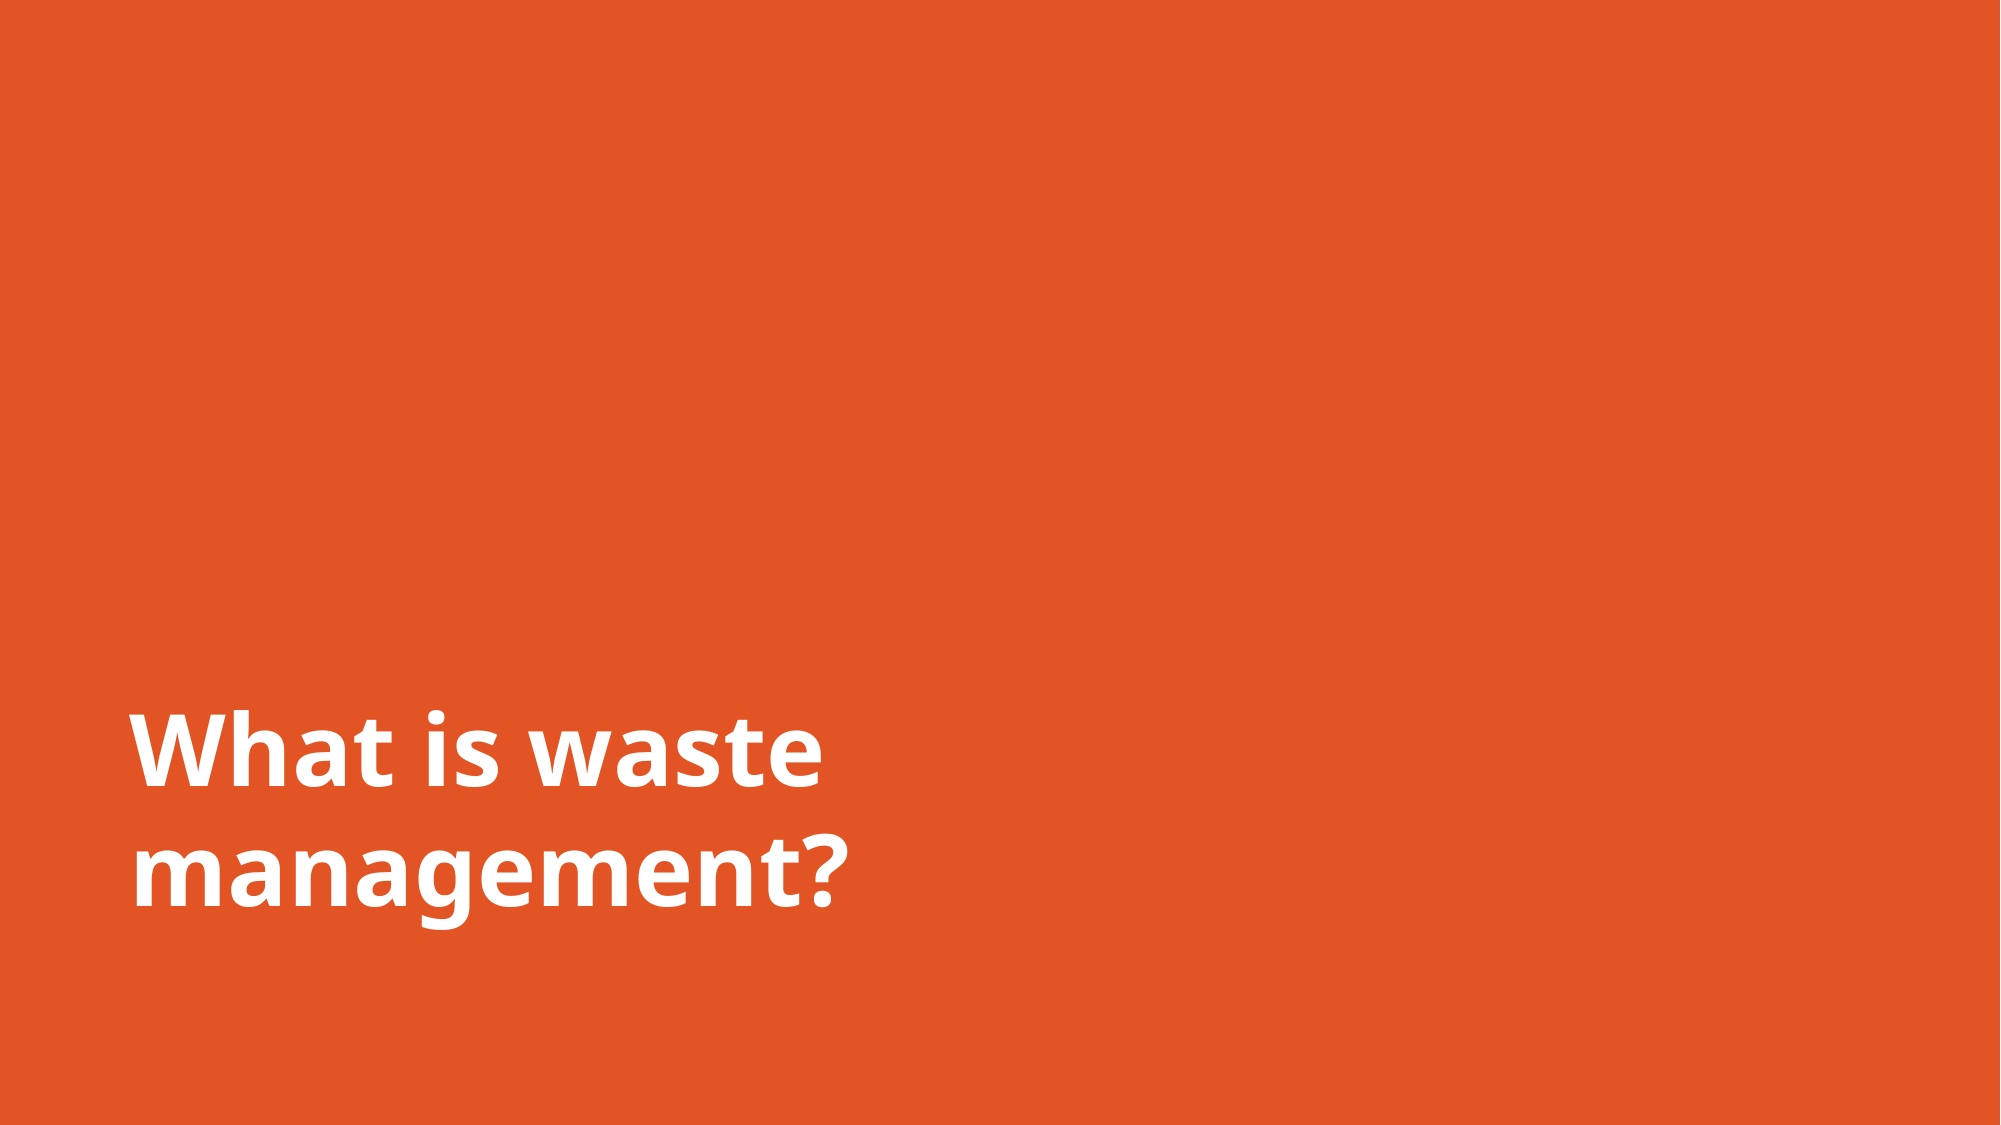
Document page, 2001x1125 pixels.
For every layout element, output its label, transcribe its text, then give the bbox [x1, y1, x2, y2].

title What is waste management? [114, 742, 1513, 934]
